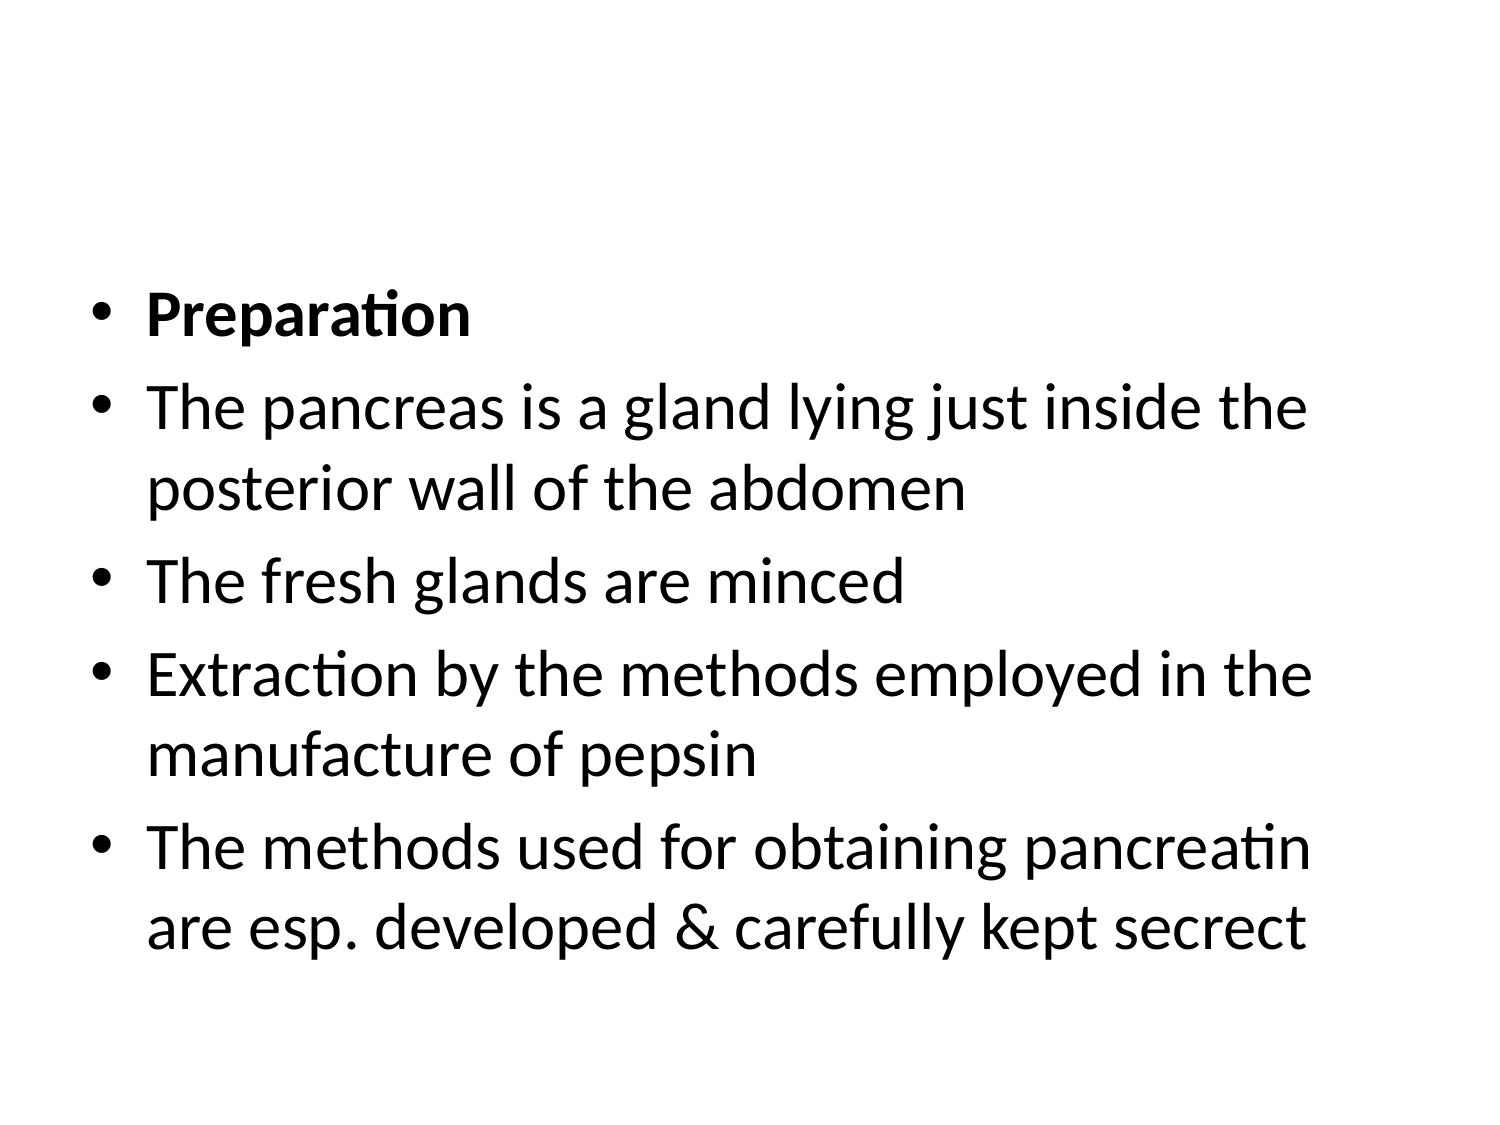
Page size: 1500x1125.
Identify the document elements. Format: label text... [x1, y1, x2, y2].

list Preparation The pancreas is a gland lying just inside the posterior wall of the abdomen The fresh glands are minced Extraction by the methods employed in the manufacture of pepsin The methods used for obtaining pancreatin are esp. developed & carefully kept secrect [75, 262, 1425, 1005]
